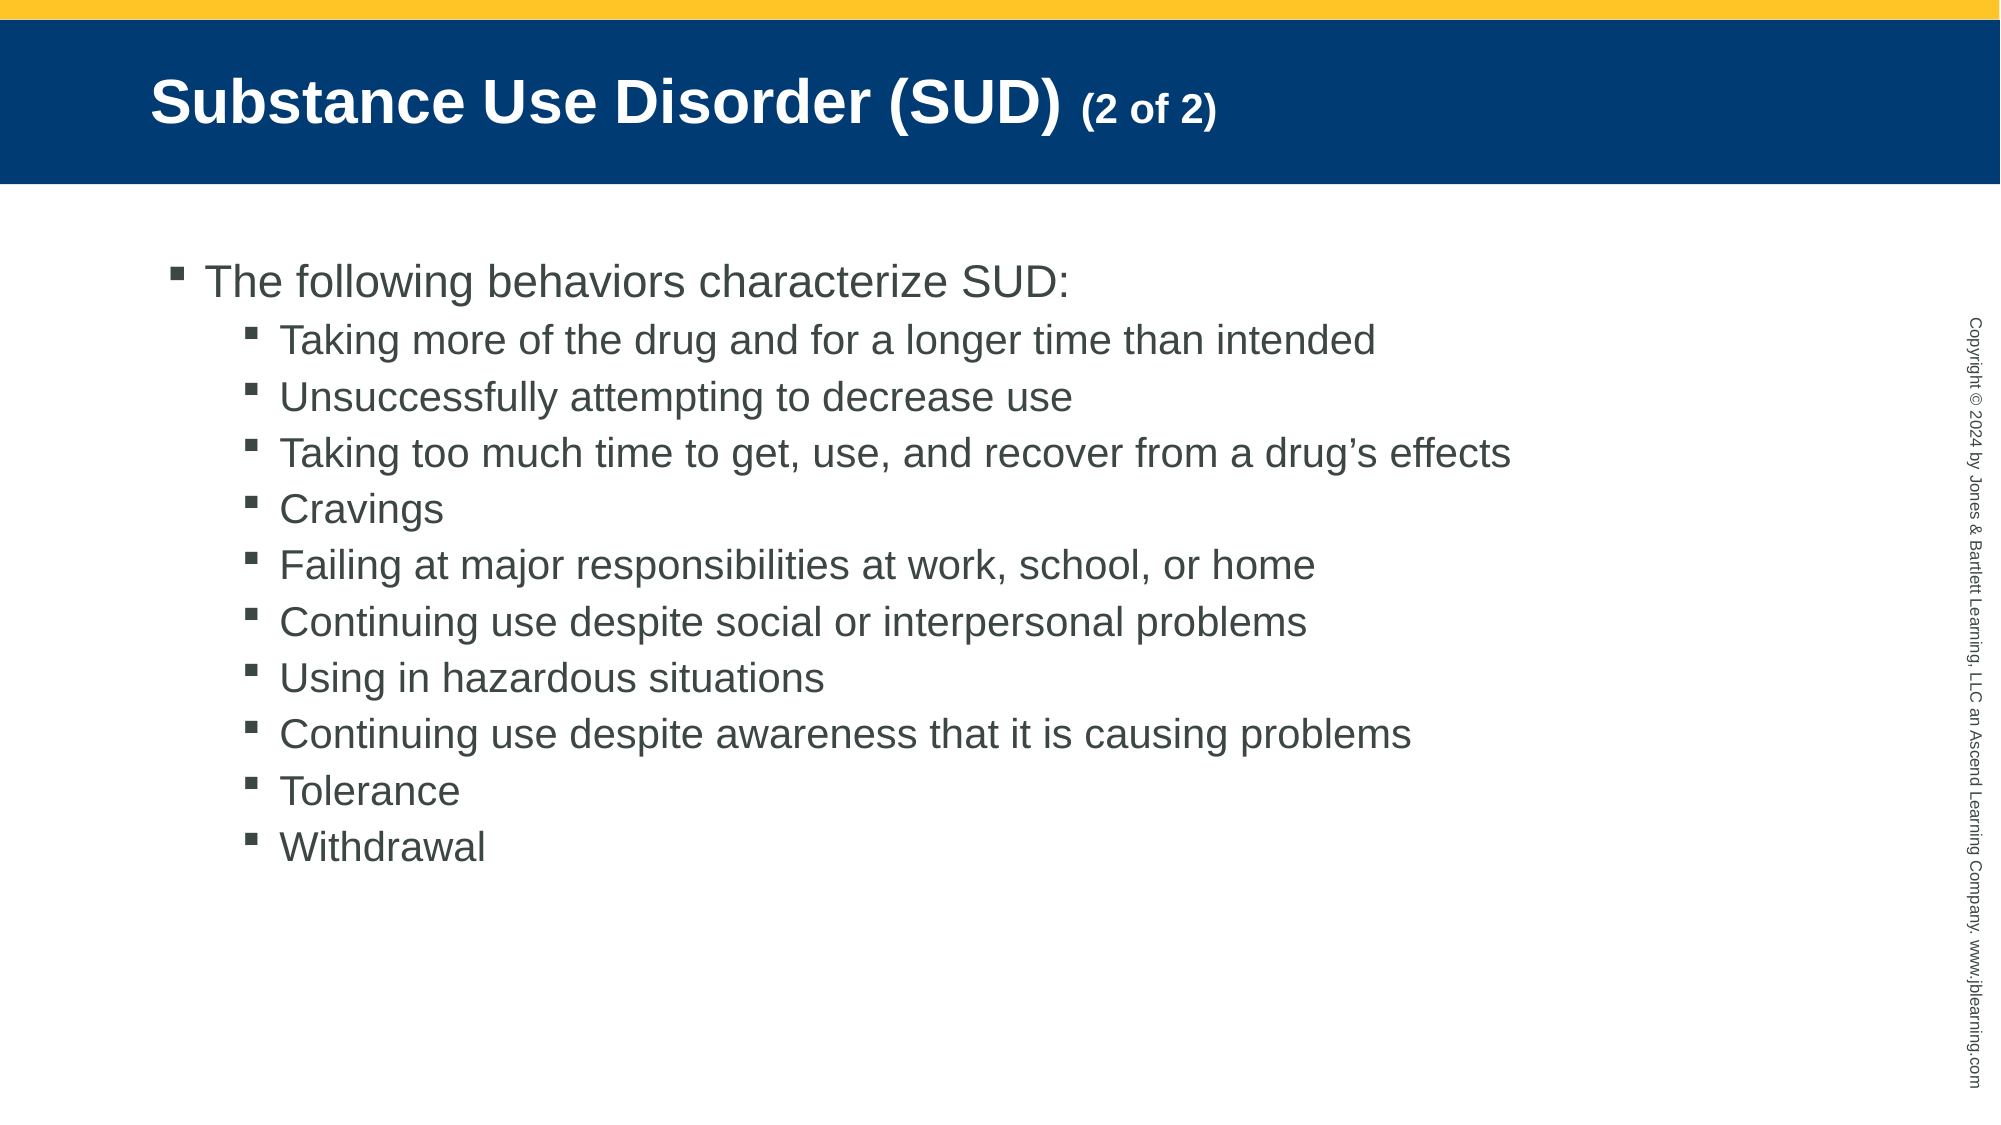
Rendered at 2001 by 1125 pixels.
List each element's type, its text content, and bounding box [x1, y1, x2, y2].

list The following behaviors characterize SUD: Taking more of the drug and for a longer time than intended Unsuccessfully attempting to decrease use Taking too much time to get, use, and recover from a drug’s effects Cravings Failing at major responsibilities at work, school, or home Continuing use despite social or interpersonal problems Using in hazardous situations Continuing use despite awareness that it is causing problems Tolerance Withdrawal [151, 244, 1840, 1016]
title Substance Use Disorder (SUD) (2 of 2) [0, 19, 2000, 185]
